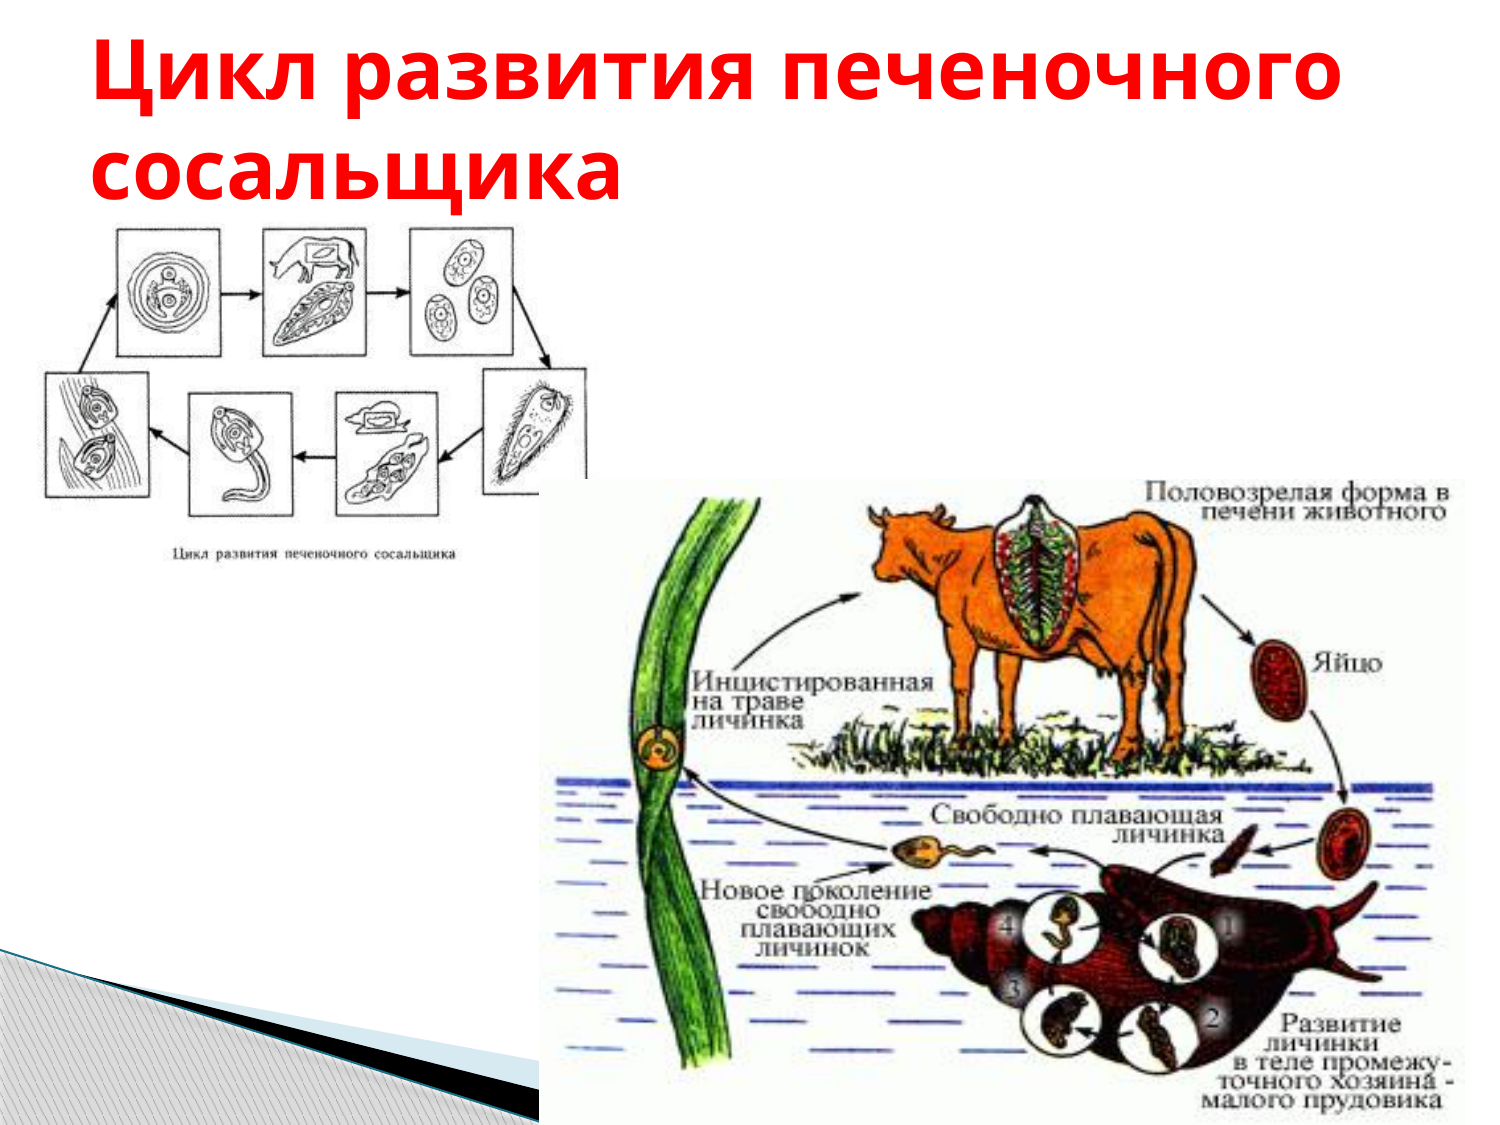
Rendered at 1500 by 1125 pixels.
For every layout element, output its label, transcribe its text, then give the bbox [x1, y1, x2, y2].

title Цикл развития печеночного сосальщика [75, 0, 1425, 233]
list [0, 210, 626, 569]
picture [538, 479, 1466, 1125]
